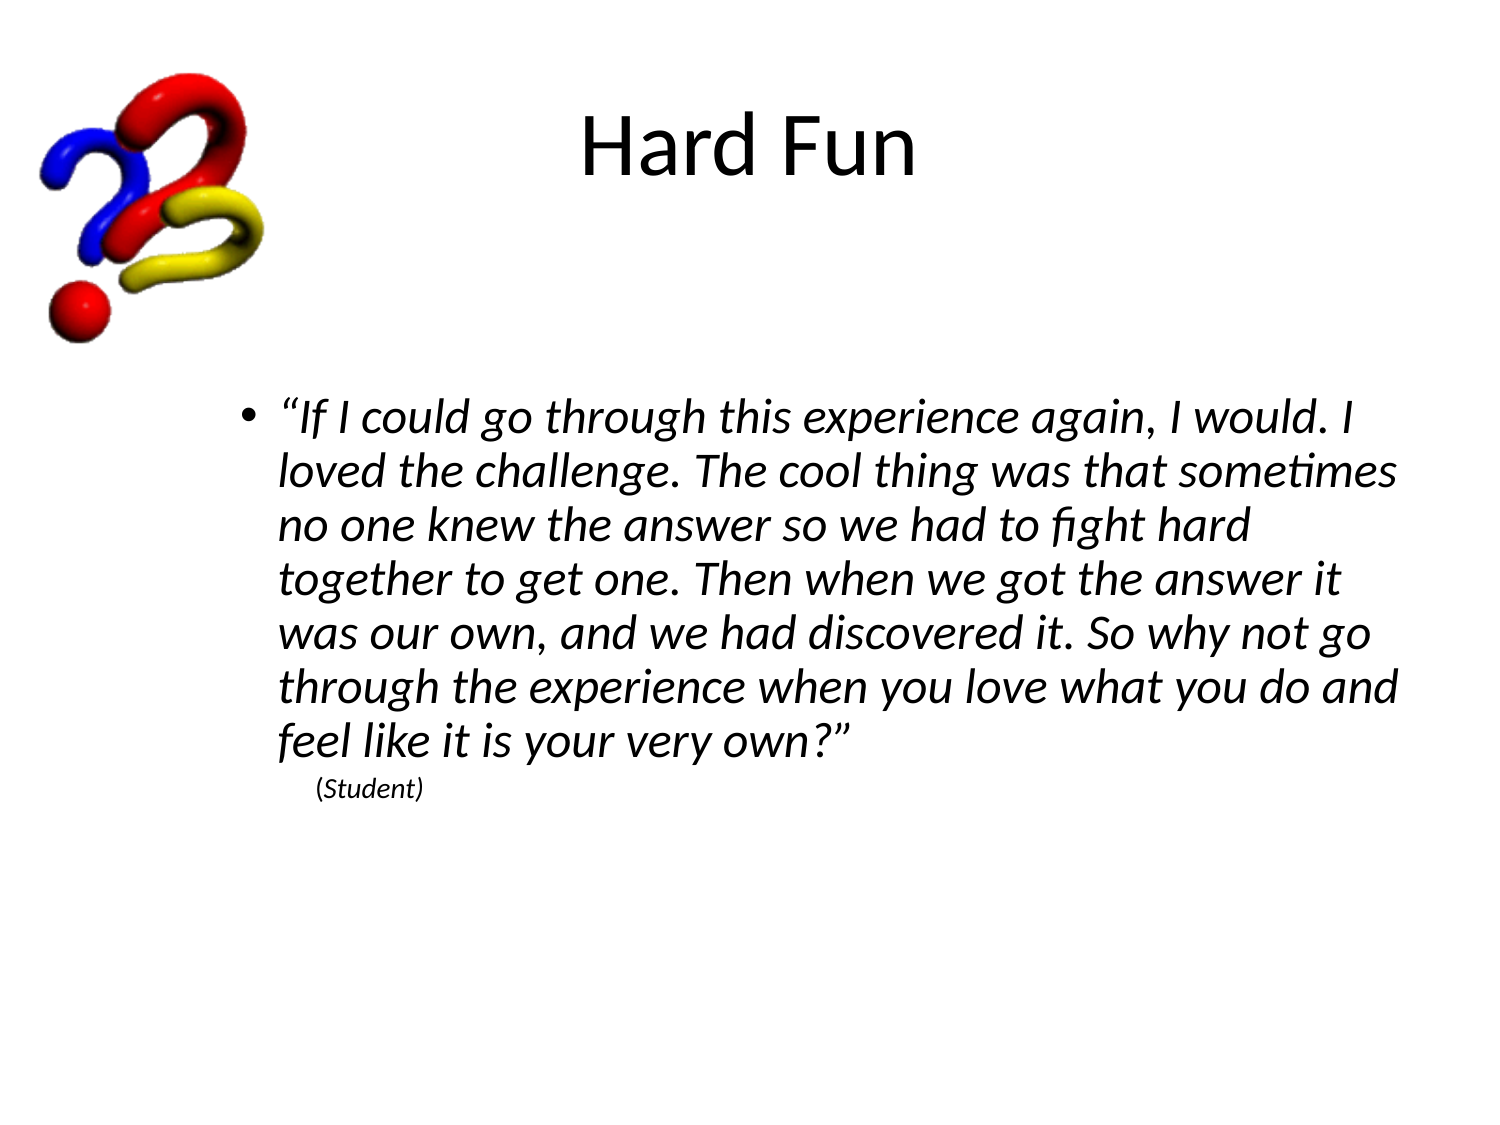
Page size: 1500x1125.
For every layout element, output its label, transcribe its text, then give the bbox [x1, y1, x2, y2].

picture [0, 62, 297, 361]
title Hard Fun [75, 45, 1425, 233]
list “If I could go through this experience again, I would. I loved the challenge. The cool thing was that sometimes no one knew the answer so we had to fight hard together to get one. Then when we got the answer it was our own, and we had discovered it. So why not go through the experience when you love what you do and feel like it is your very own?” (Student) [75, 382, 1425, 939]
